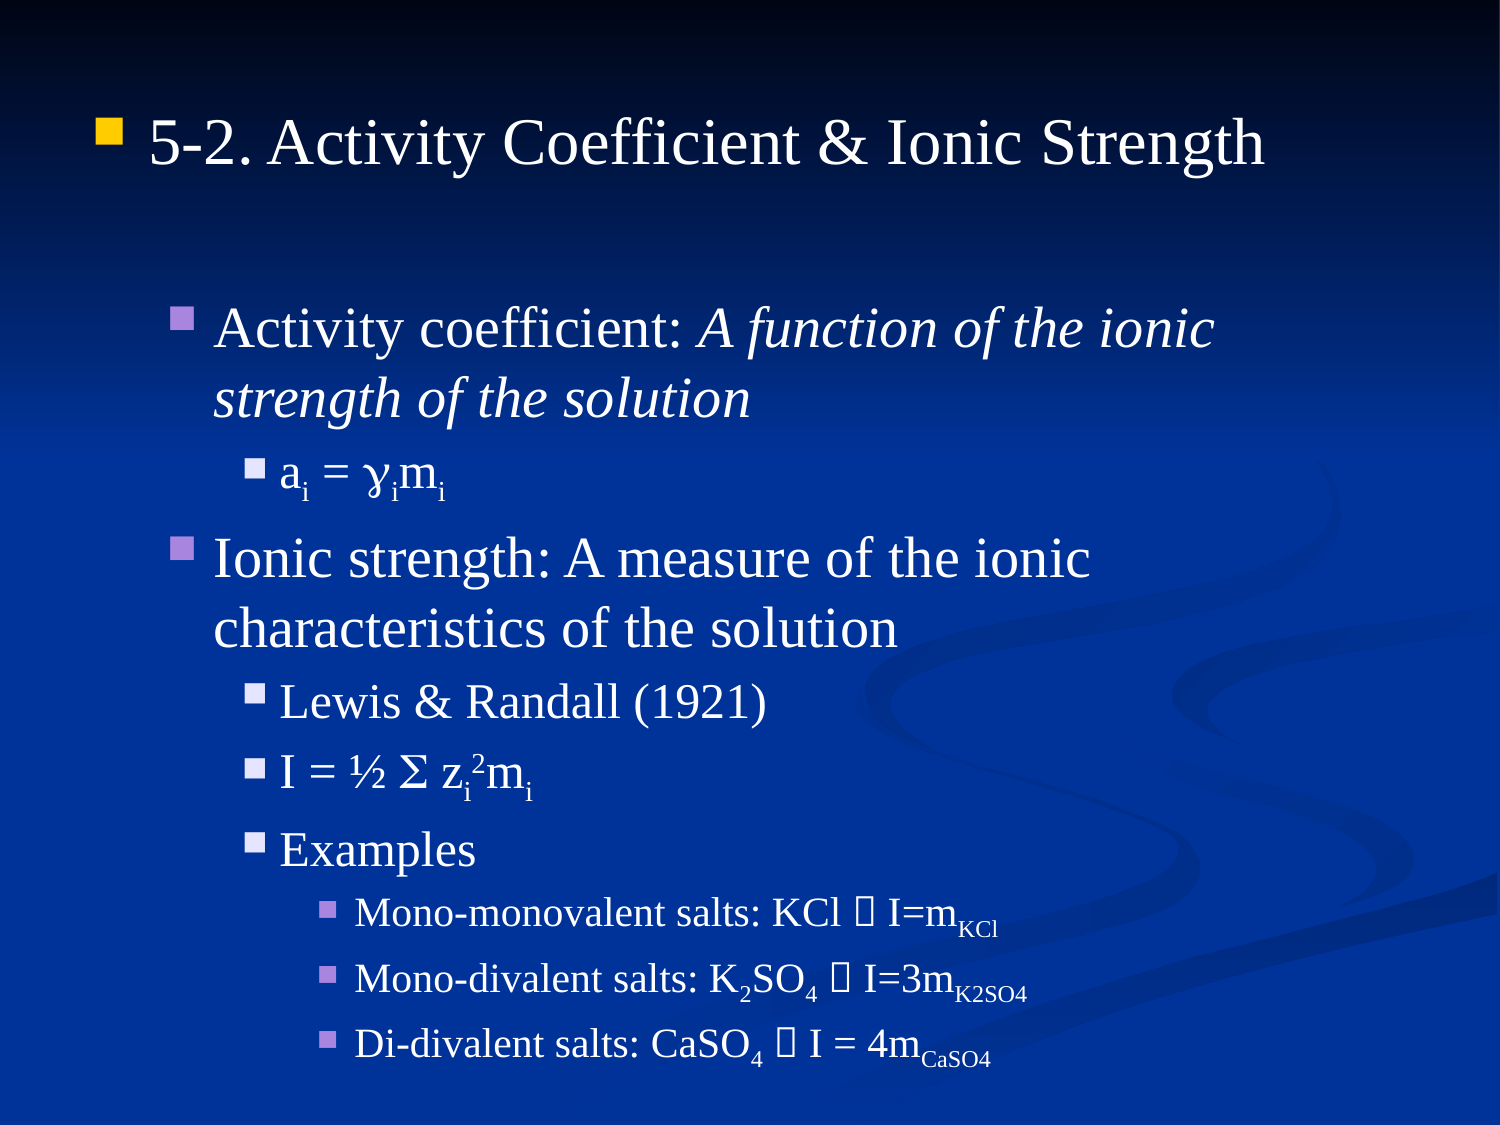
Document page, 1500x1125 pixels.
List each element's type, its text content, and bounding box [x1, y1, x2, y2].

list 5-2. Activity Coefficient & Ionic Strength Activity coefficient: A function of the ionic strength of the solution ai = gimi Ionic strength: A measure of the ionic characteristics of the solution Lewis & Randall (1921) I = ½ S zi2mi Examples Mono-monovalent salts: KCl  I=mKCl Mono-divalent salts: K2SO4  I=3mK2SO4 Di-divalent salts: CaSO4  I = 4mCaSO4 [76, 89, 1428, 1036]
